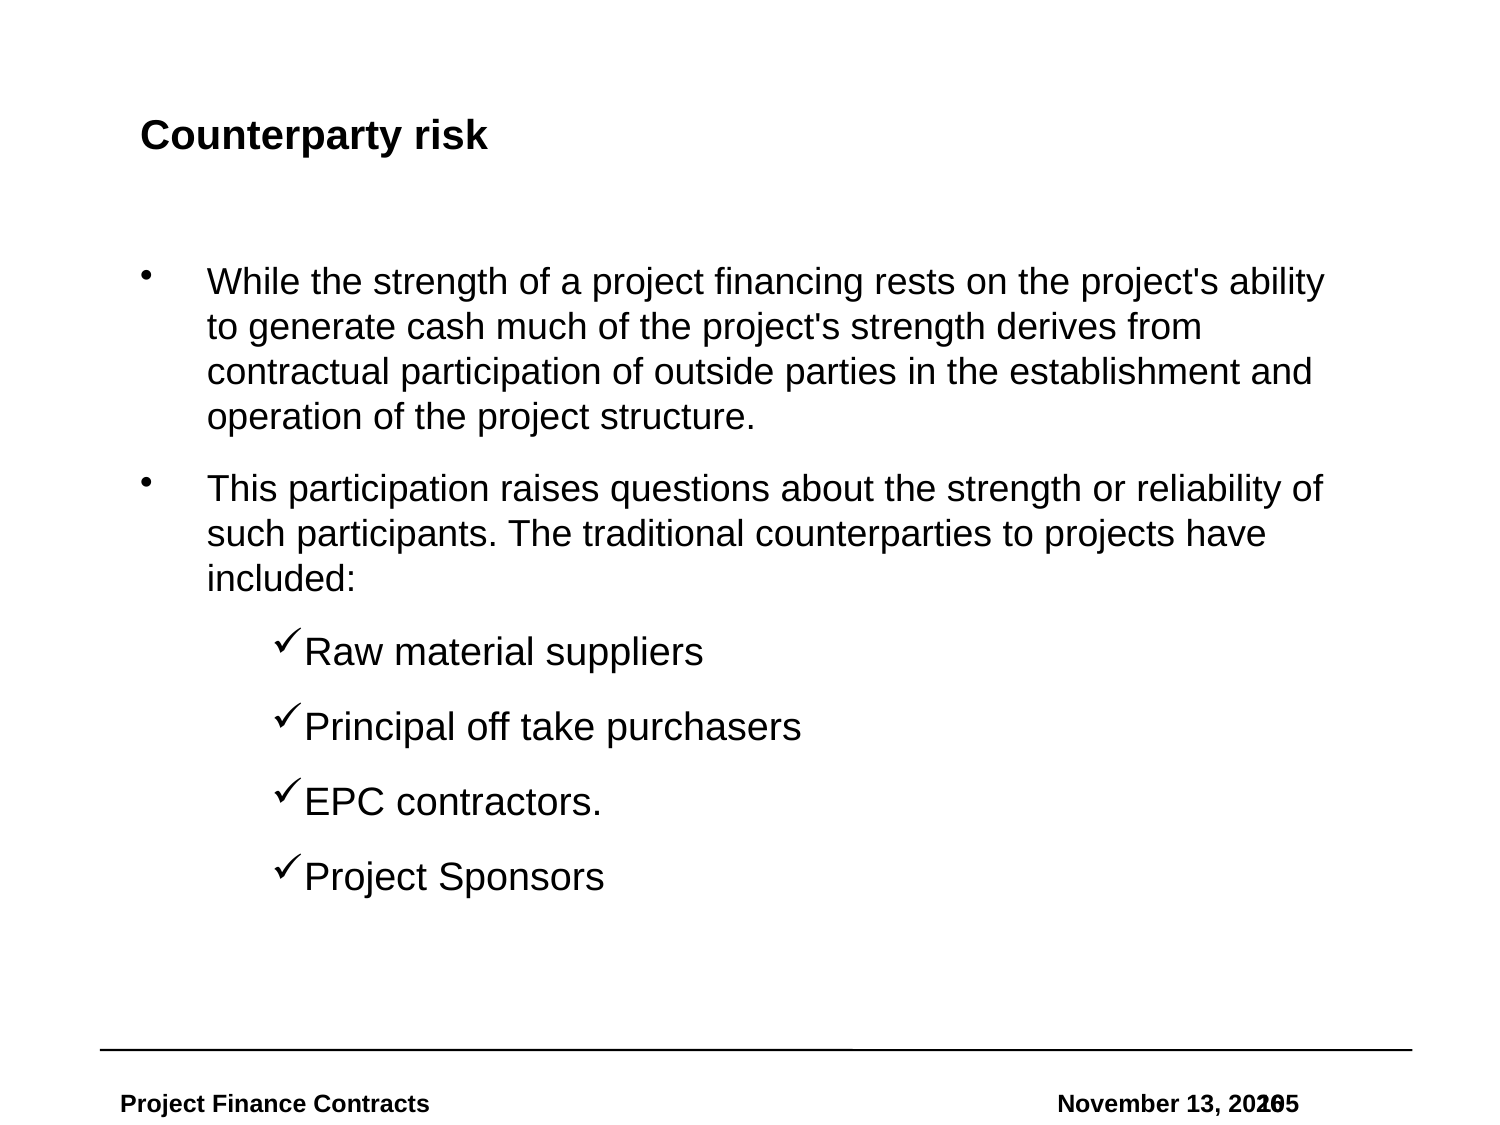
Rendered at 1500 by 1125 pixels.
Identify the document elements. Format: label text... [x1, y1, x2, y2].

list While the strength of a project financing rests on the project's ability to generate cash much of the project's strength derives from contractual participation of outside parties in the establishment and operation of the project structure. This participation raises questions about the strength or reliability of such participants. The traditional counterparties to projects have included: Raw material suppliers Principal off take purchasers EPC contractors. Project Sponsors [124, 249, 1376, 1001]
title Counterparty risk [124, 99, 1288, 226]
